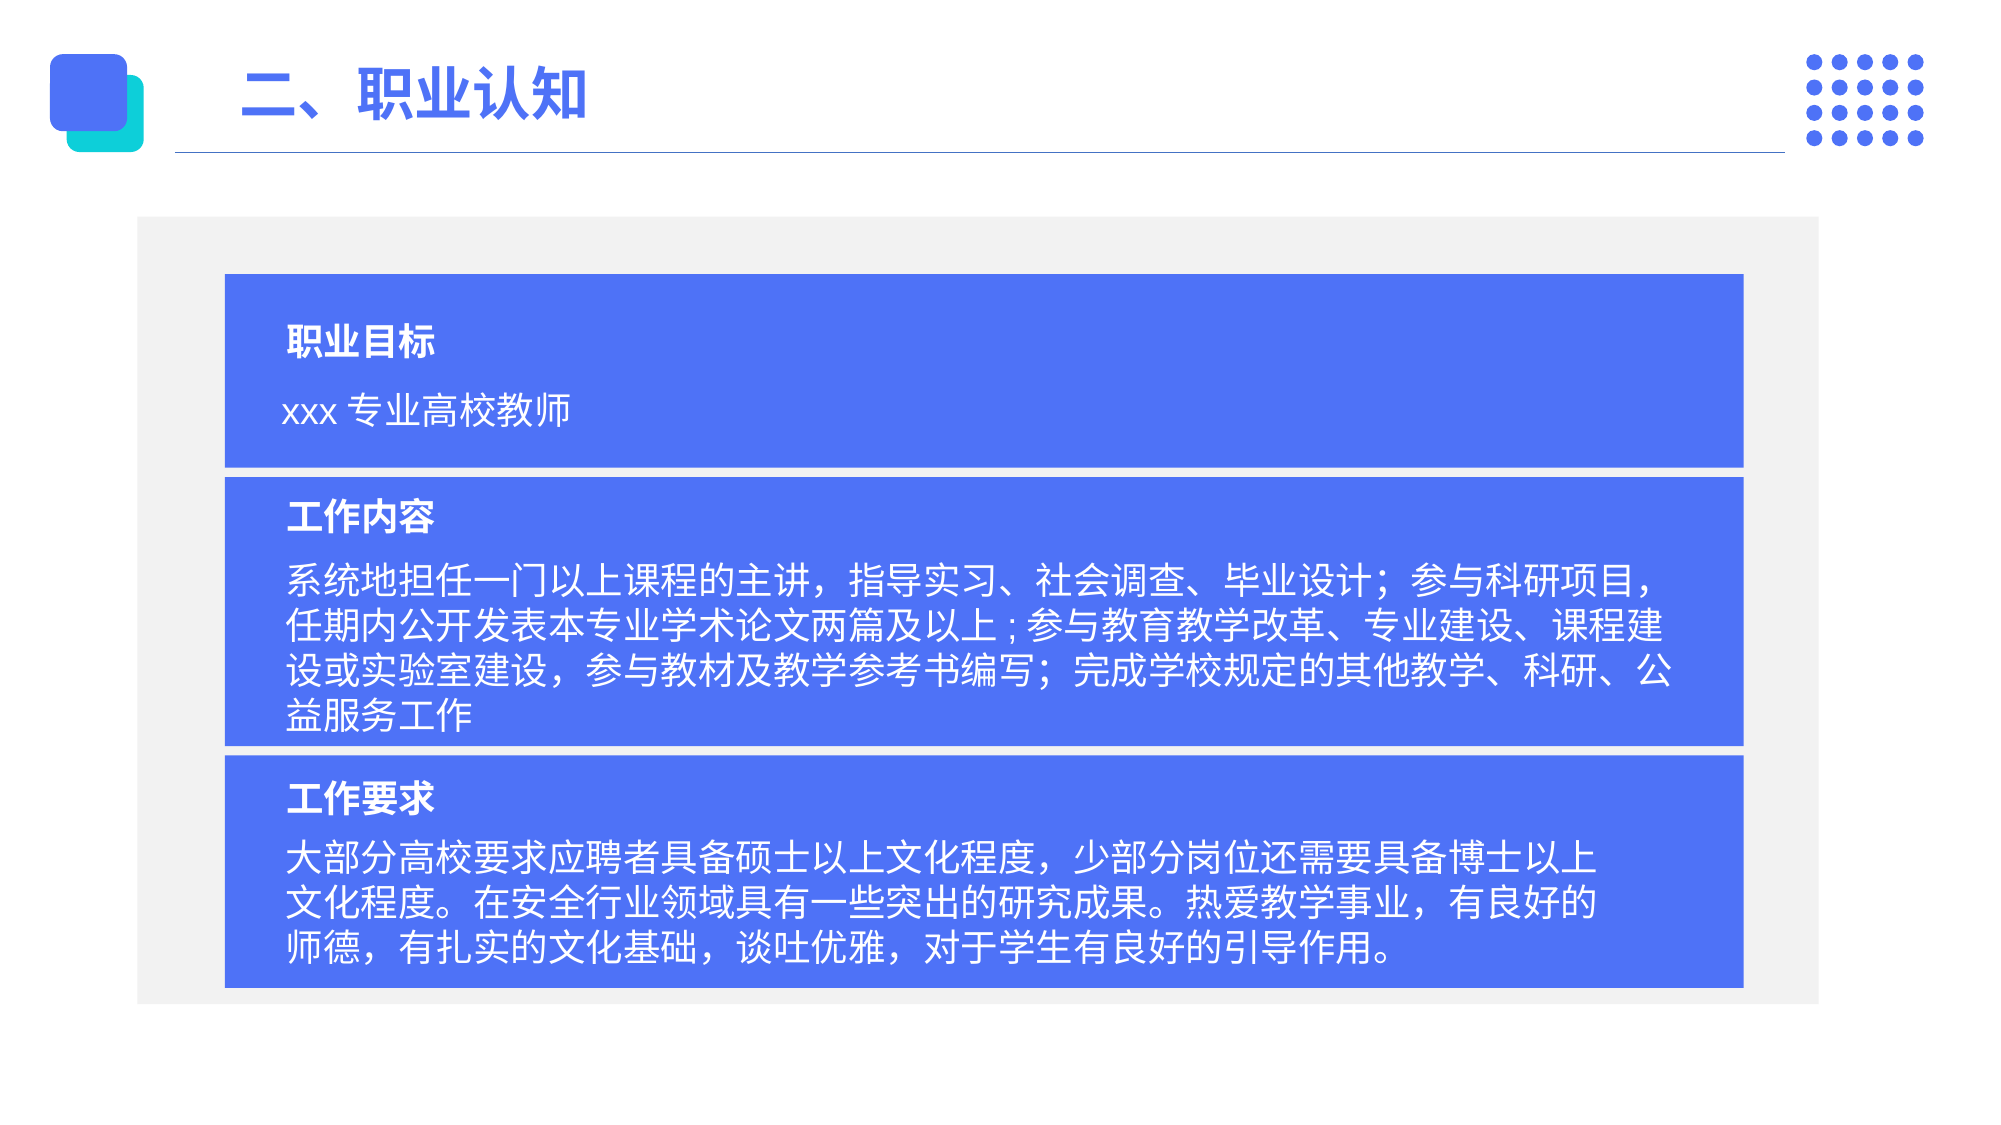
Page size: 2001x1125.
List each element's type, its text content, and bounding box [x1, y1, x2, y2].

text_box [224, 273, 1745, 469]
text_box [136, 216, 1820, 1005]
text_box 系统地担任一门以上课程的主讲，指导实习、社会调查、毕业设计；参与科研项目，任期内公开发表本专业学术论文两篇及以上;参与教育教学改革、专业建设、课程建设或实验室建设，参与教材及教学参考书编写；完成学校规定的其他教学、科研、公益服务工作 [270, 549, 1708, 745]
text_box [224, 754, 1745, 989]
text_box 工作内容 [271, 485, 452, 546]
text_box xxx专业高校教师 [266, 379, 587, 440]
text_box 职业目标 [271, 311, 452, 371]
text_box [224, 476, 1745, 747]
text_box 二、职业认知 [224, 49, 692, 135]
text_box 大部分高校要求应聘者具备硕士以上文化程度，少部分岗位还需要具备博士以上文化程度。在安全行业领域具有一些突出的研究成果。热爱教学事业，有良好的师德，有扎实的文化基础，谈吐优雅，对于学生有良好的引导作用。 [270, 827, 1638, 977]
text_box 工作要求 [271, 768, 452, 827]
